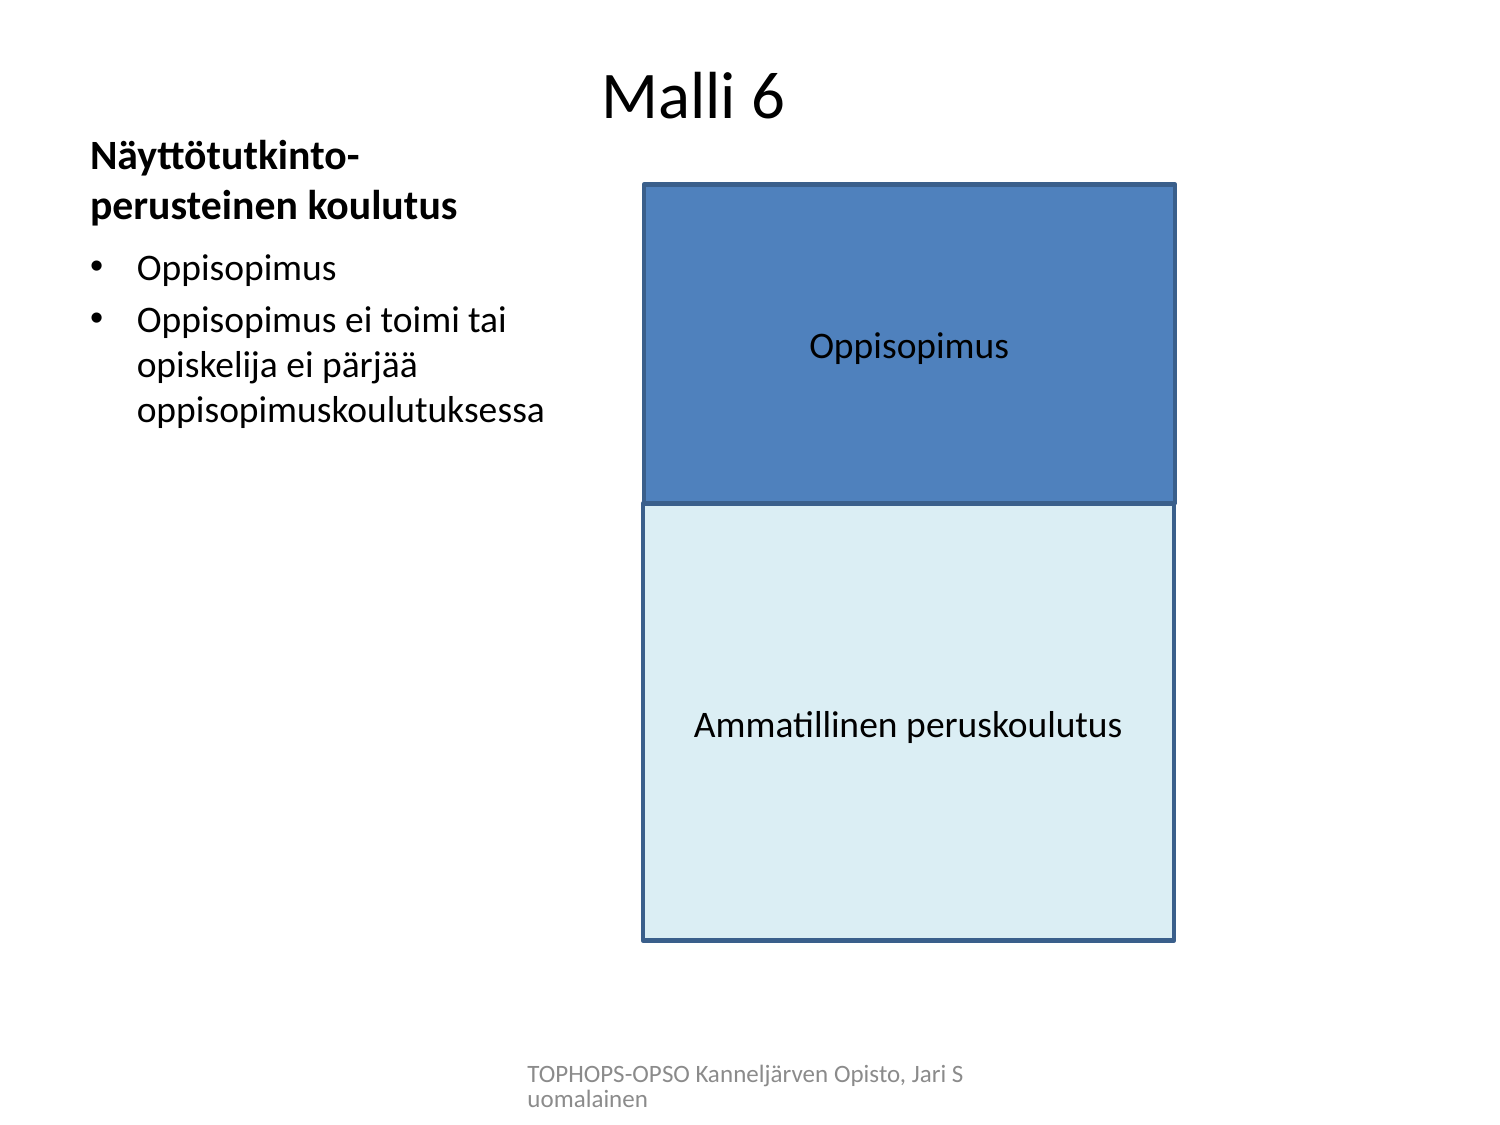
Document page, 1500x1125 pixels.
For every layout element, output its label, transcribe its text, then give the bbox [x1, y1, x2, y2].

title Näyttötutkinto-perusteinen koulutus [75, 44, 569, 235]
text_box Ammatillinen peruskoulutus [641, 501, 1176, 943]
list Oppisopimus Oppisopimus ei toimi tai opiskelija ei pärjää oppisopimuskoulutuksessa [75, 235, 569, 1005]
text_box Oppisopimus [642, 182, 1177, 505]
footer TOPHOPS-OPSO Kanneljärven Opisto, Jari Suomalainen [512, 1042, 988, 1103]
list Malli 6 [586, 44, 1425, 1005]
